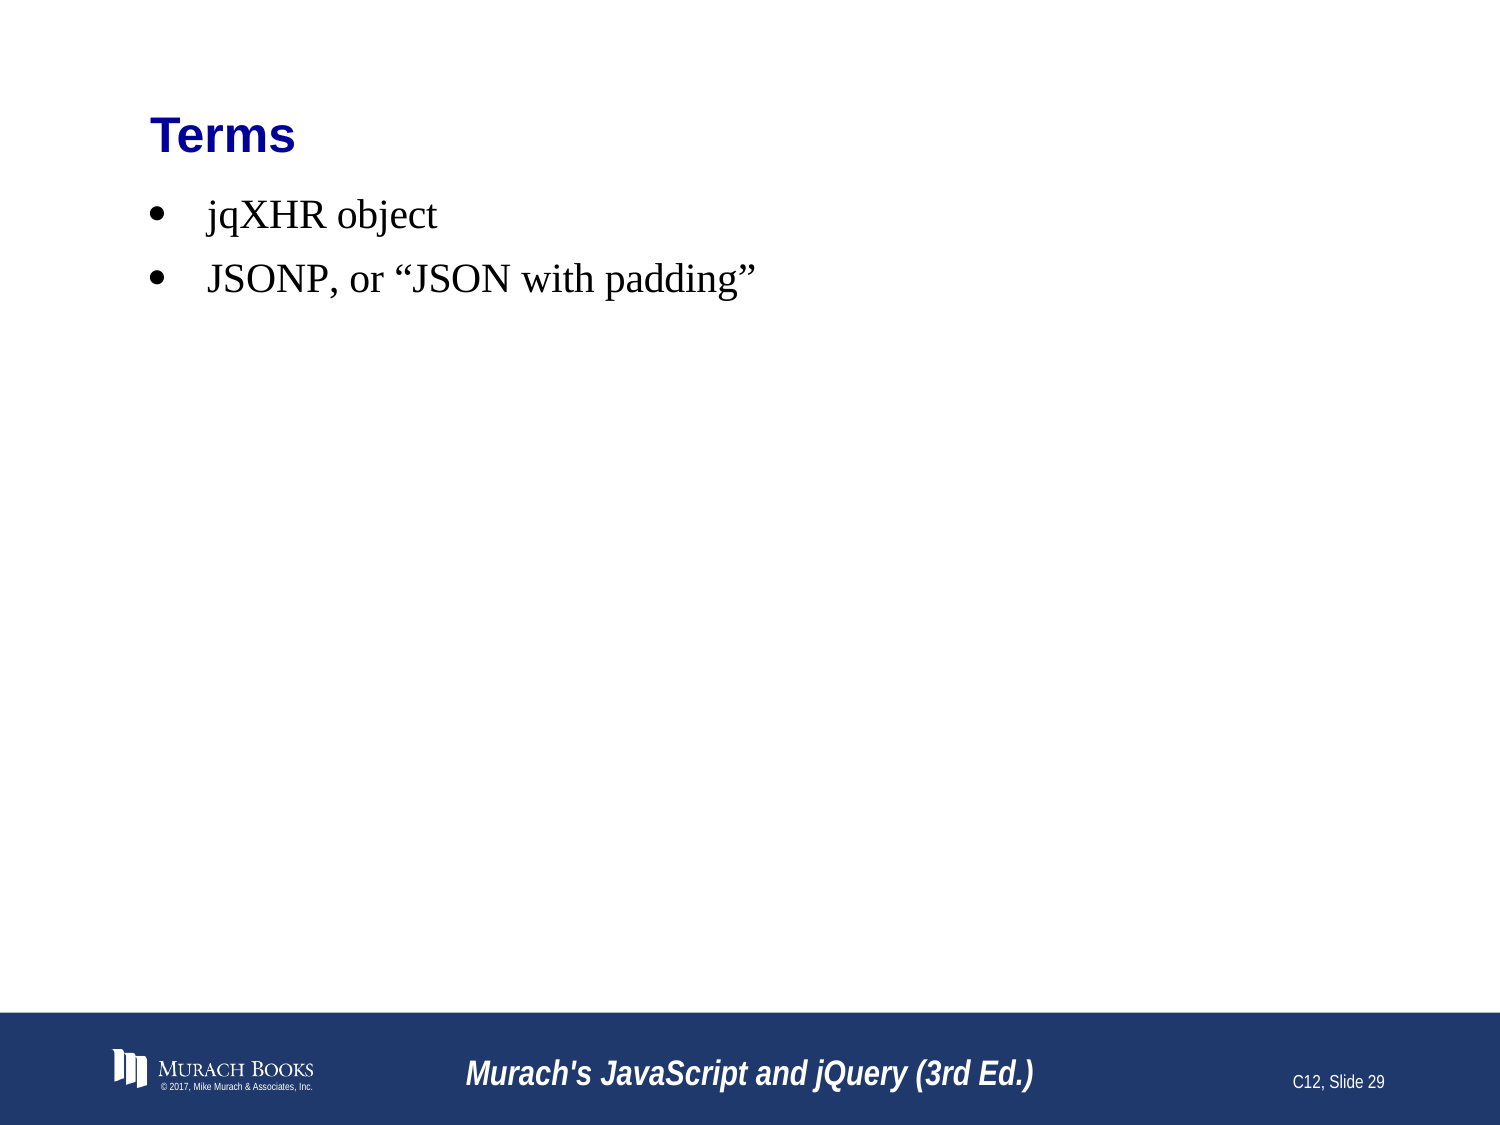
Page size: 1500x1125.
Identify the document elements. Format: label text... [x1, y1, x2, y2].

footer © 2017, Mike Murach & Associates, Inc. [12, 1025, 463, 1100]
slide_number Murach's JavaScript and jQuery (3rd Ed.) [463, 1025, 1050, 1100]
slide_number C12, Slide 29 [1087, 1025, 1400, 1100]
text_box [149, 187, 1348, 315]
title Terms [150, 102, 1350, 164]
